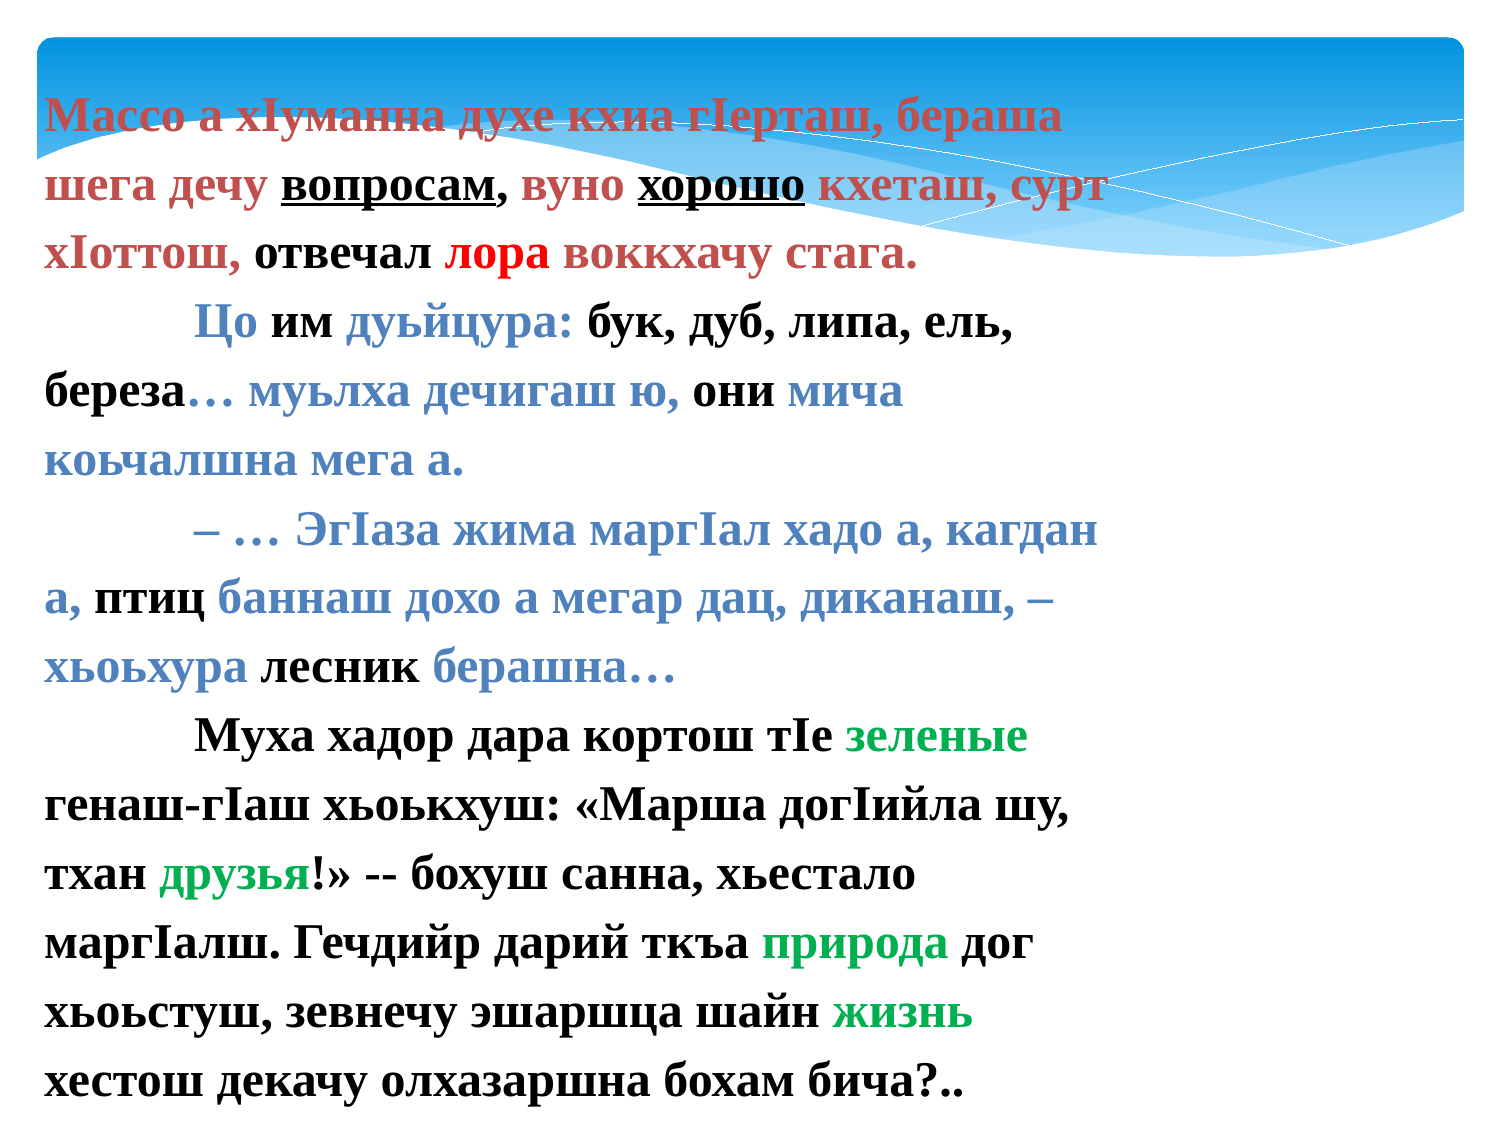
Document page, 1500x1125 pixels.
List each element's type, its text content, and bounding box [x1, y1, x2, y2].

text_box Массо а хIуманна духе кхиа гIерташ, бераша шега дечу вопросам, вуно хорошо кхеташ, сурт хIоттош, отвечал лора воккхачу стага. Цо им дуьйцура: бук, дуб, липа, ель, береза… муьлха дечигаш ю, они мича коьчалшна мега а. – … ЭгIаза жима маргIал хадо а, кагдан а, птиц баннаш дохо а мегар дац, диканаш, – хьоьхура лесник берашна… Муха хадор дара кортош тIе зеленые генаш-гIаш хьоькхуш: «Марша догIийла шу, тхан друзья!» -- бохуш санна, хьестало маргIалш. Гечдийр дарий ткъа природа дог хьоьстуш, зевнечу эшаршца шайн жизнь хестош декачу олхазаршна бохам бича?.. [29, 64, 1128, 1115]
